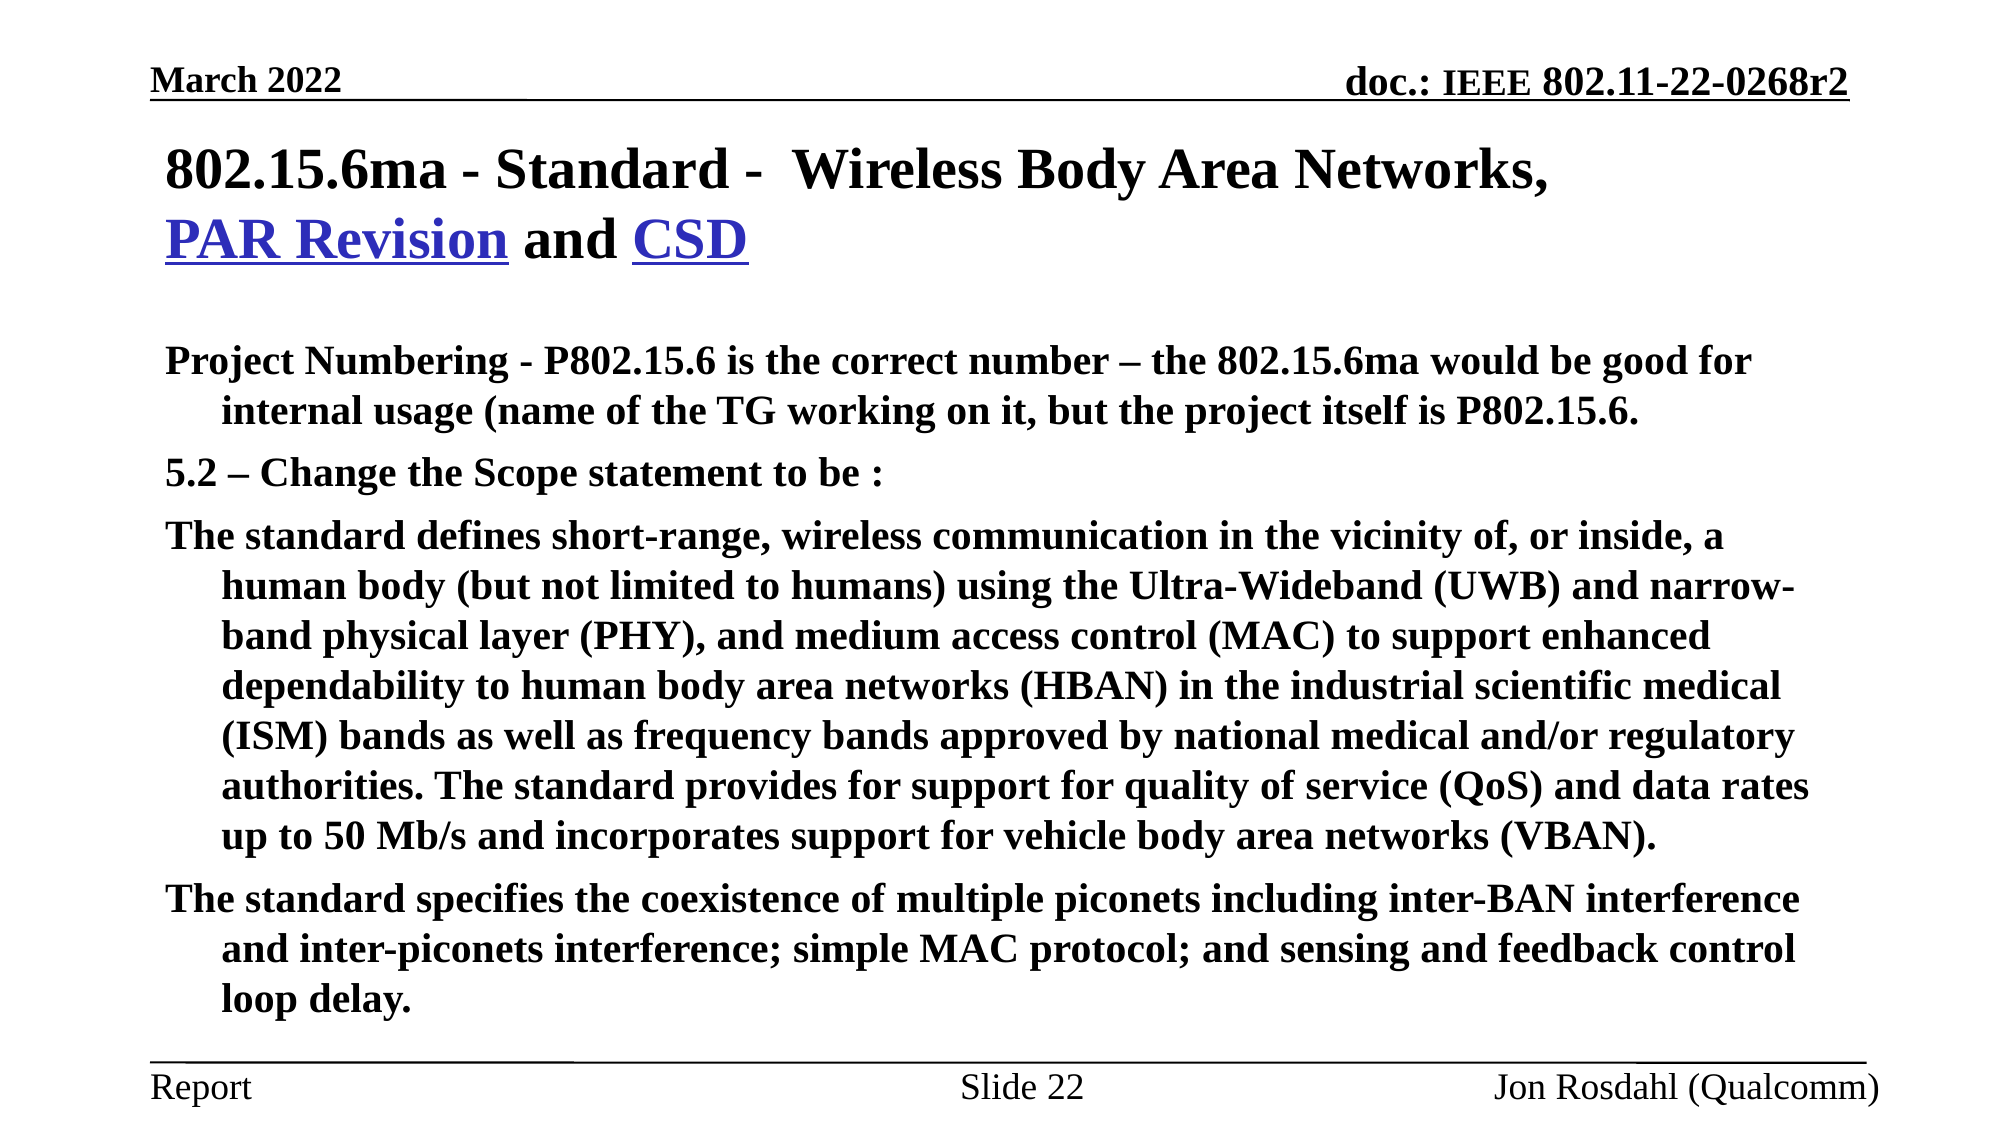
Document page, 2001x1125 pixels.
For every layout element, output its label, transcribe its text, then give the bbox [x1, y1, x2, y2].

slide_number Slide 22 [950, 1061, 1095, 1125]
title 802.15.6ma - Standard - Wireless Body Area Networks, PAR Revision and CSD [149, 112, 1850, 288]
footer Jon Rosdahl (Qualcomm) [1436, 1061, 1881, 1108]
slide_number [149, 49, 431, 100]
list Project Numbering - P802.15.6 is the correct number – the 802.15.6ma would be good for internal usage (name of the TG working on it, but the project itself is P802.15.6. 5.2 – Change the Scope statement to be : The standard defines short-range, wireless communication in the vicinity of, or inside, a human body (but not limited to humans) using the Ultra-Wideband (UWB) and narrow-band physical layer (PHY), and medium access control (MAC) to support enhanced dependability to human body area networks (HBAN) in the industrial scientific medical (ISM) bands as well as frequency bands approved by national medical and/or regulatory authorities. The standard provides for support for quality of service (QoS) and data rates up to 50 Mb/s and incorporates support for vehicle body area networks (VBAN). The standard specifies the coexistence of multiple piconets including inter-BAN interference and inter-piconets interference; simple MAC protocol; and sensing and feedback control loop delay. [149, 324, 1850, 1048]
